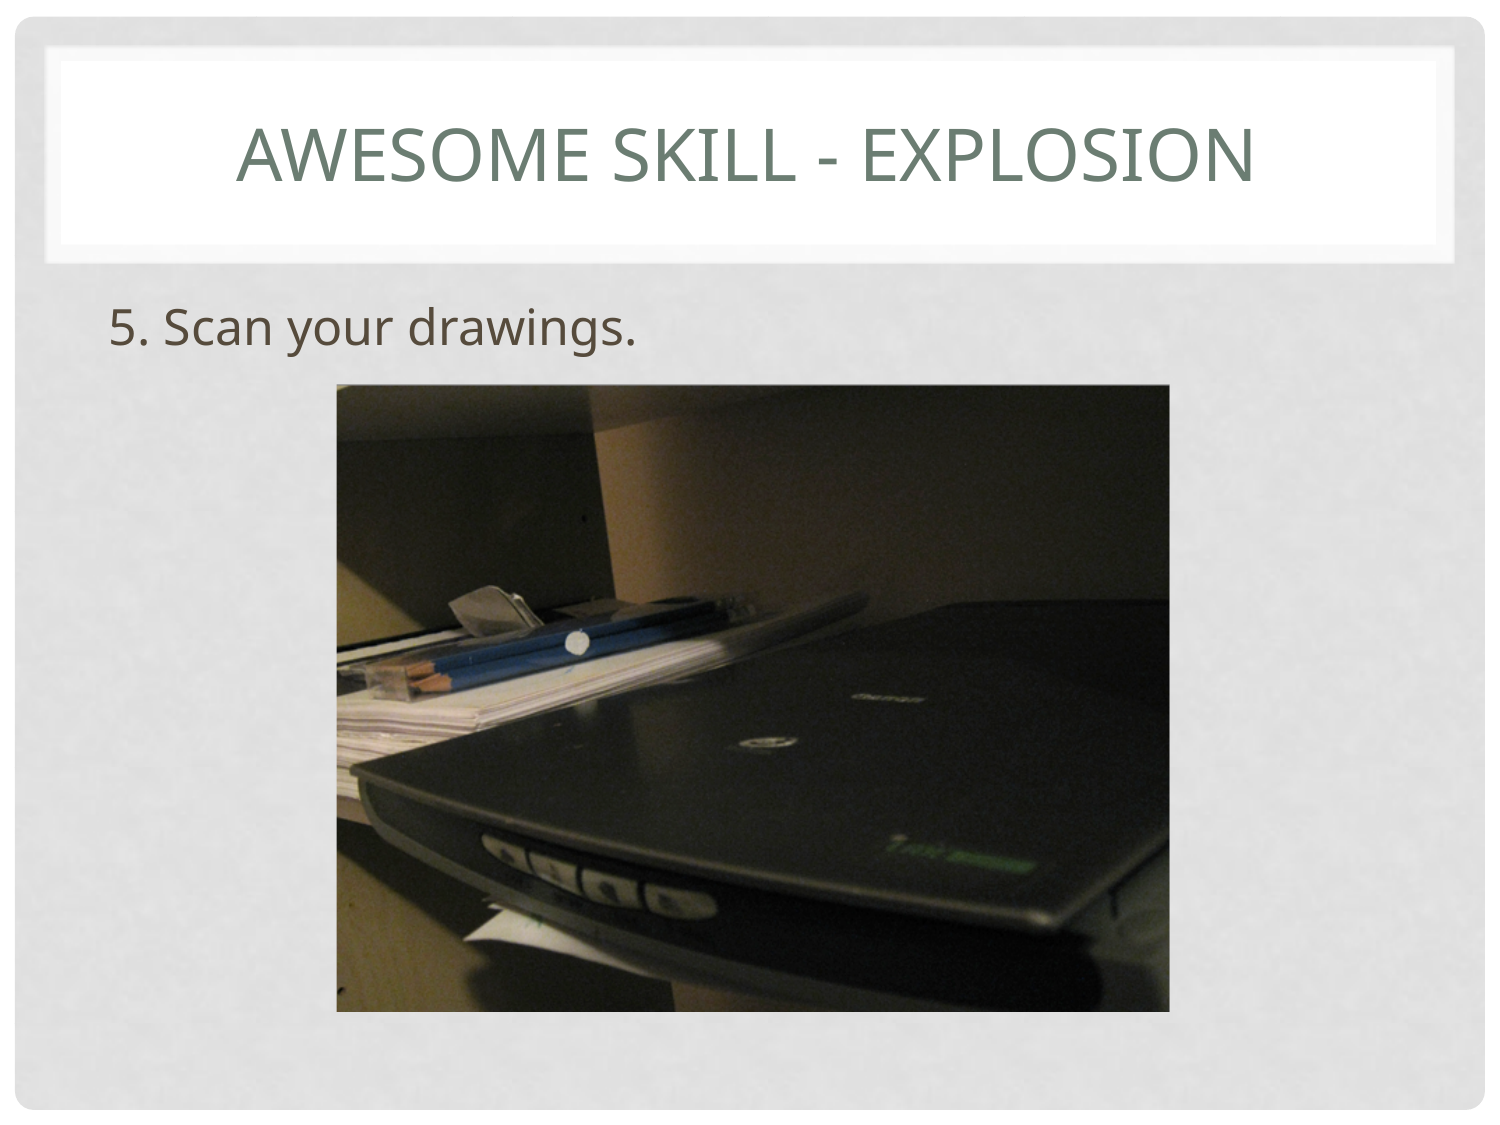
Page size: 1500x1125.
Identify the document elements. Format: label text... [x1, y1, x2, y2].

title Awesome skill - explosion [69, 66, 1425, 238]
picture [336, 384, 1170, 1013]
list 5. Scan your drawings. [75, 287, 1425, 1005]
